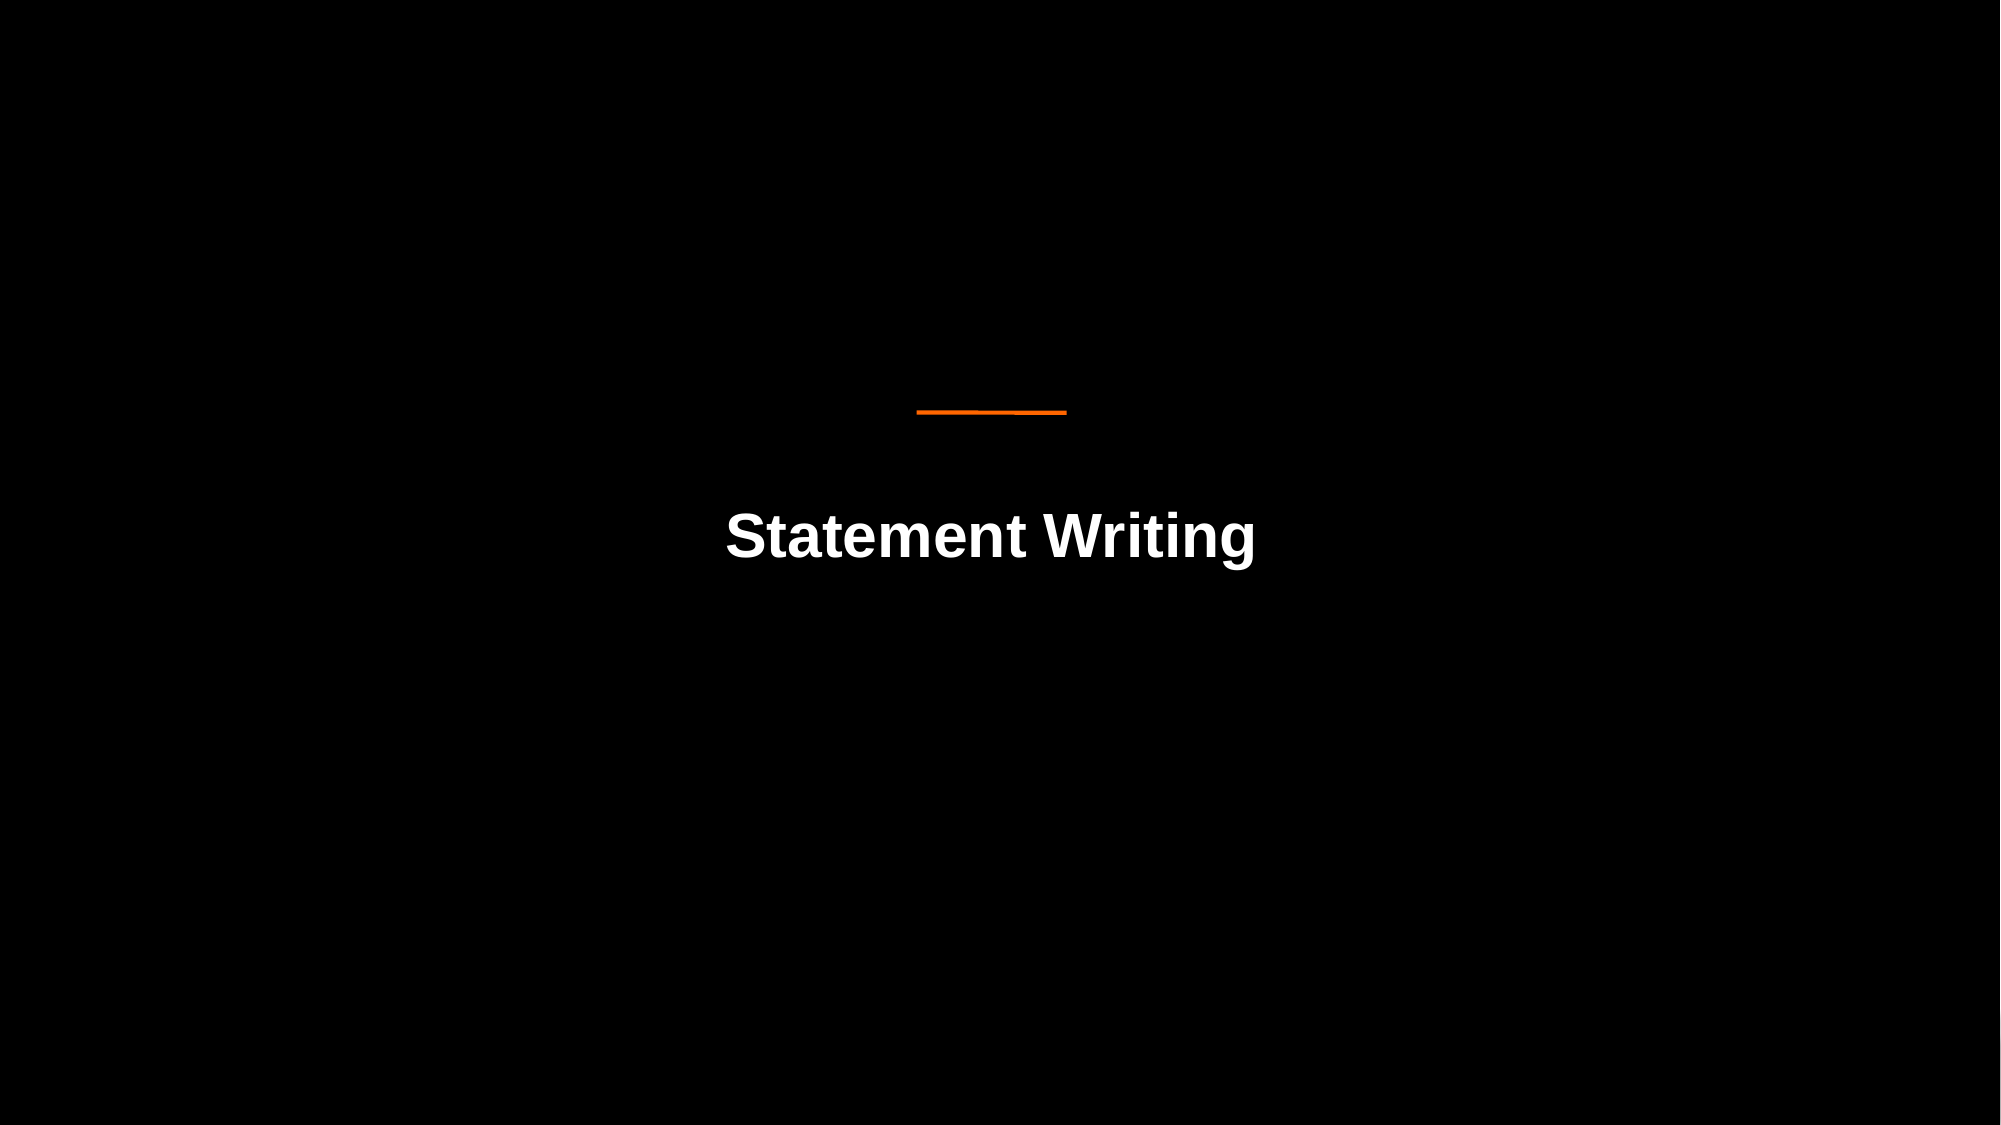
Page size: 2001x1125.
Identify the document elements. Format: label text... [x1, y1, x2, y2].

title Statement Writing [249, 487, 1734, 625]
